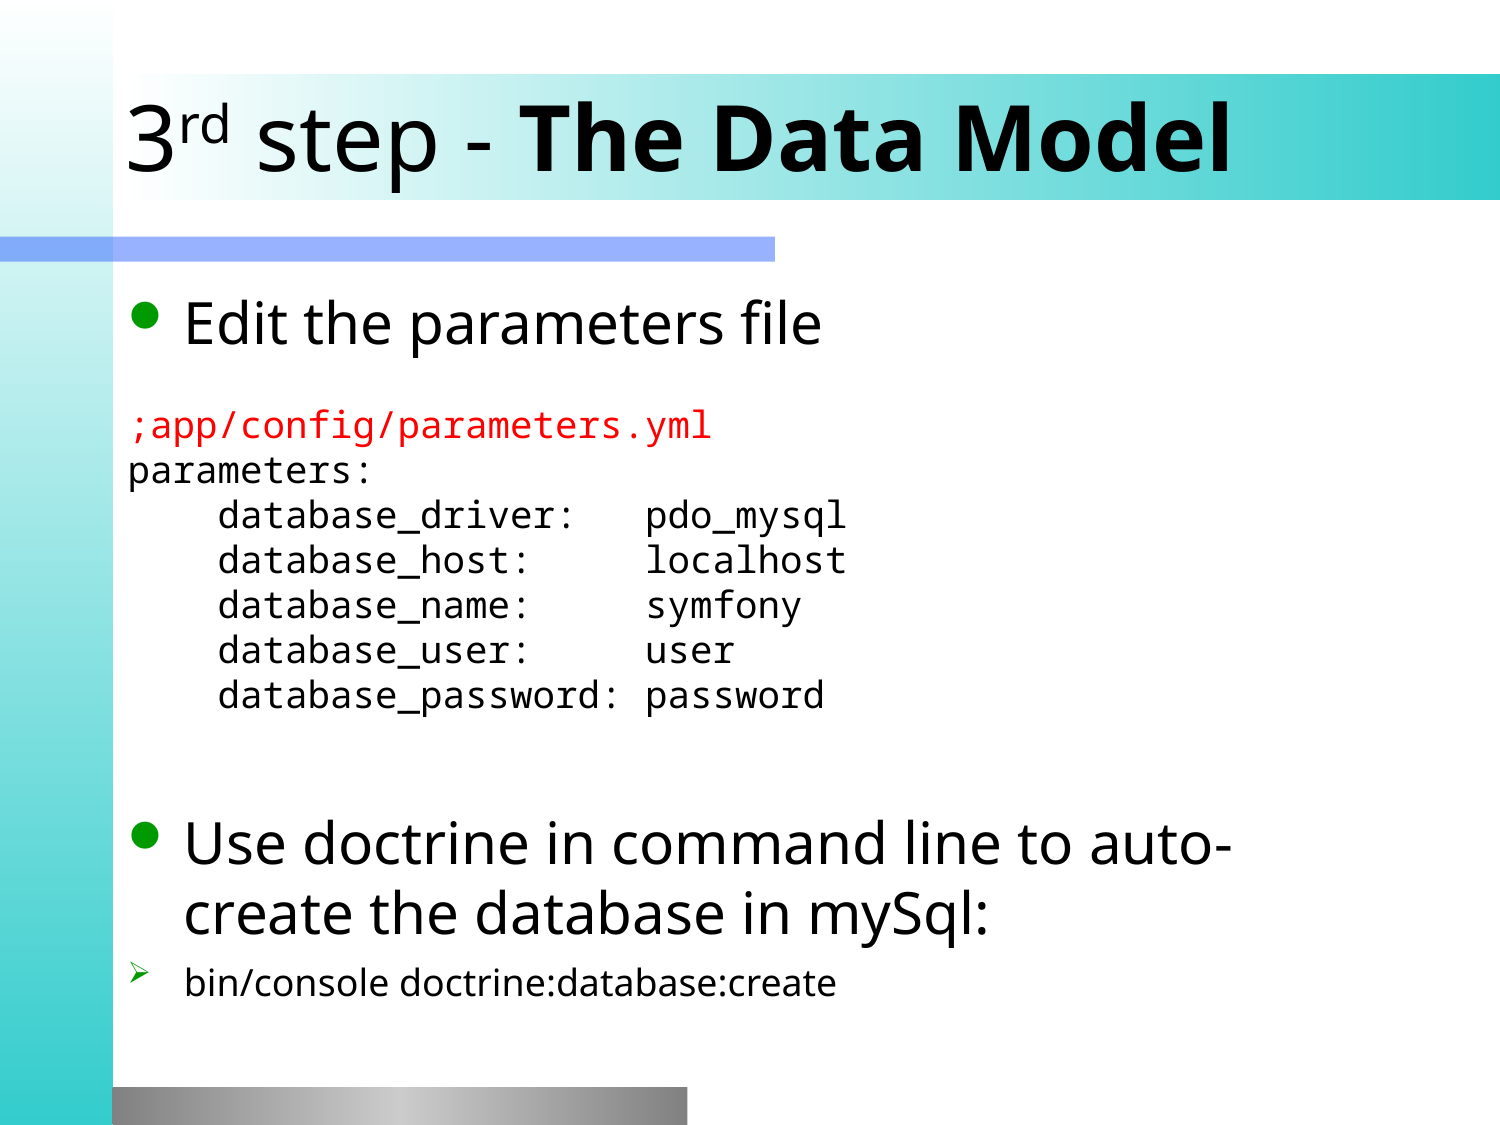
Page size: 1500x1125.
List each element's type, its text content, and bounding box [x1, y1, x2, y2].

title 3rd step - The Data Model [110, 40, 1386, 229]
list Edit the parameters file ;app/config/parameters.yml parameters: database_driver: pdo_mysql database_host: localhost database_name: symfony database_user: user database_password: password Use doctrine in command line to auto-create the database in mySql: bin/console doctrine:database:create [112, 278, 1388, 1073]
